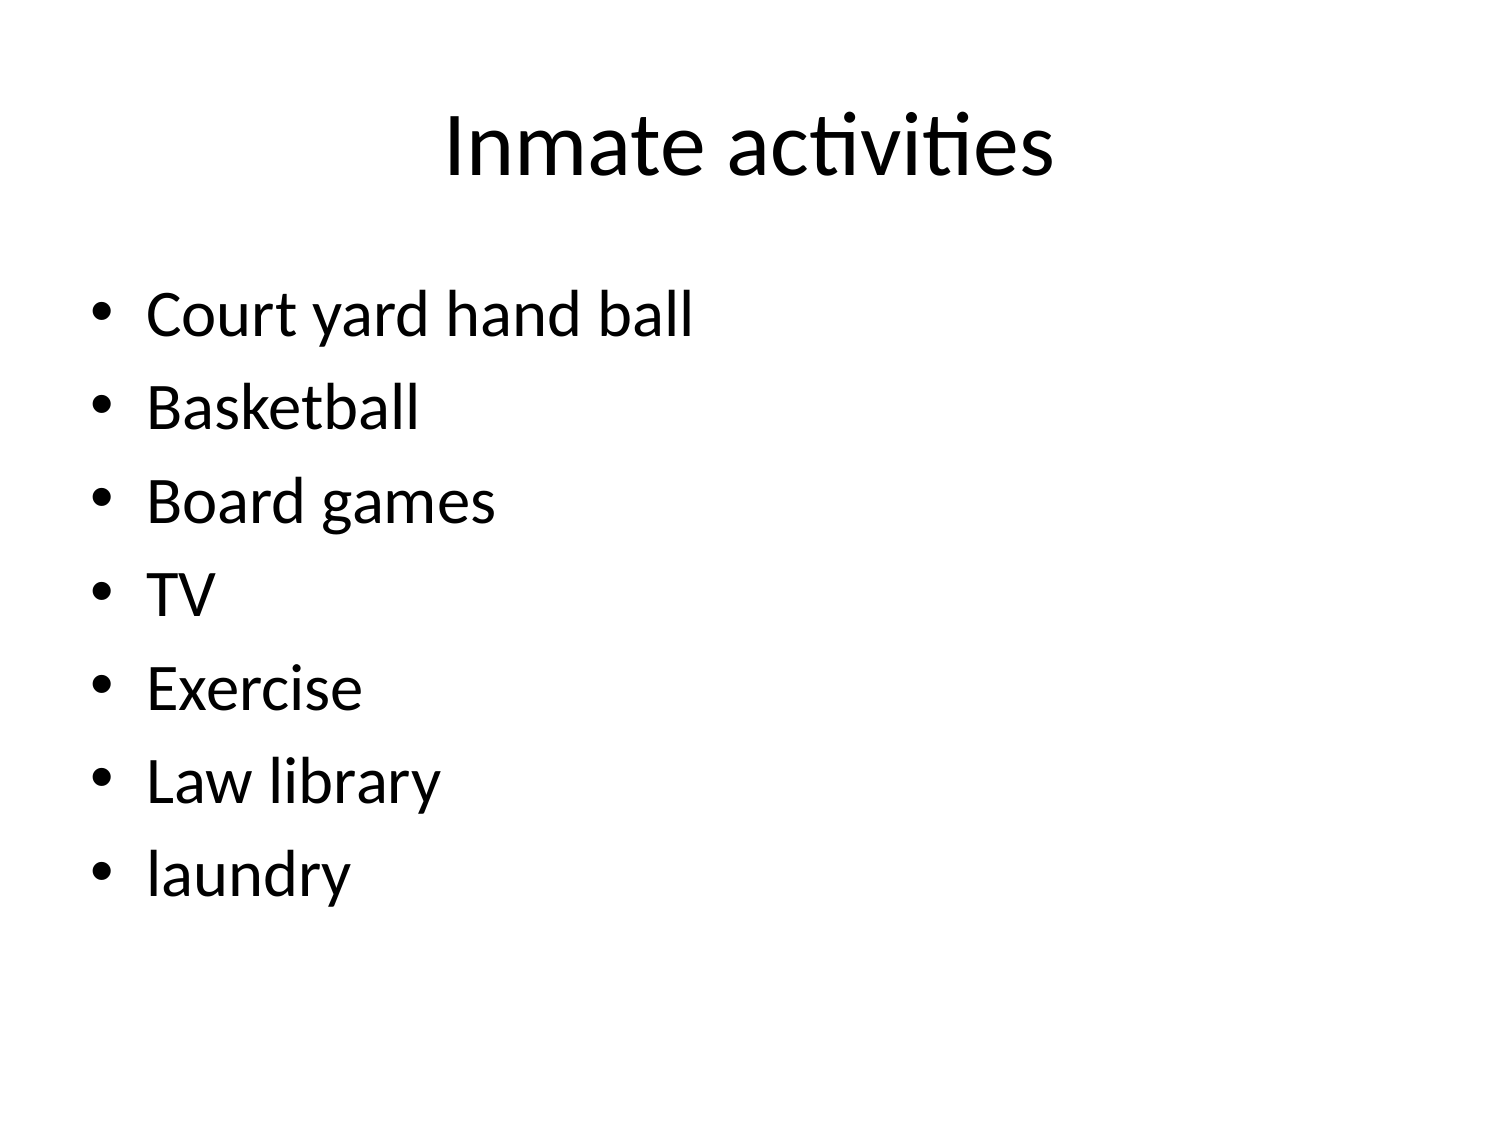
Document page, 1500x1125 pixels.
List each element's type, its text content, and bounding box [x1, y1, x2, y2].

title Inmate activities [75, 45, 1425, 233]
list Court yard hand ball Basketball Board games TV Exercise Law library laundry [75, 262, 1425, 1005]
